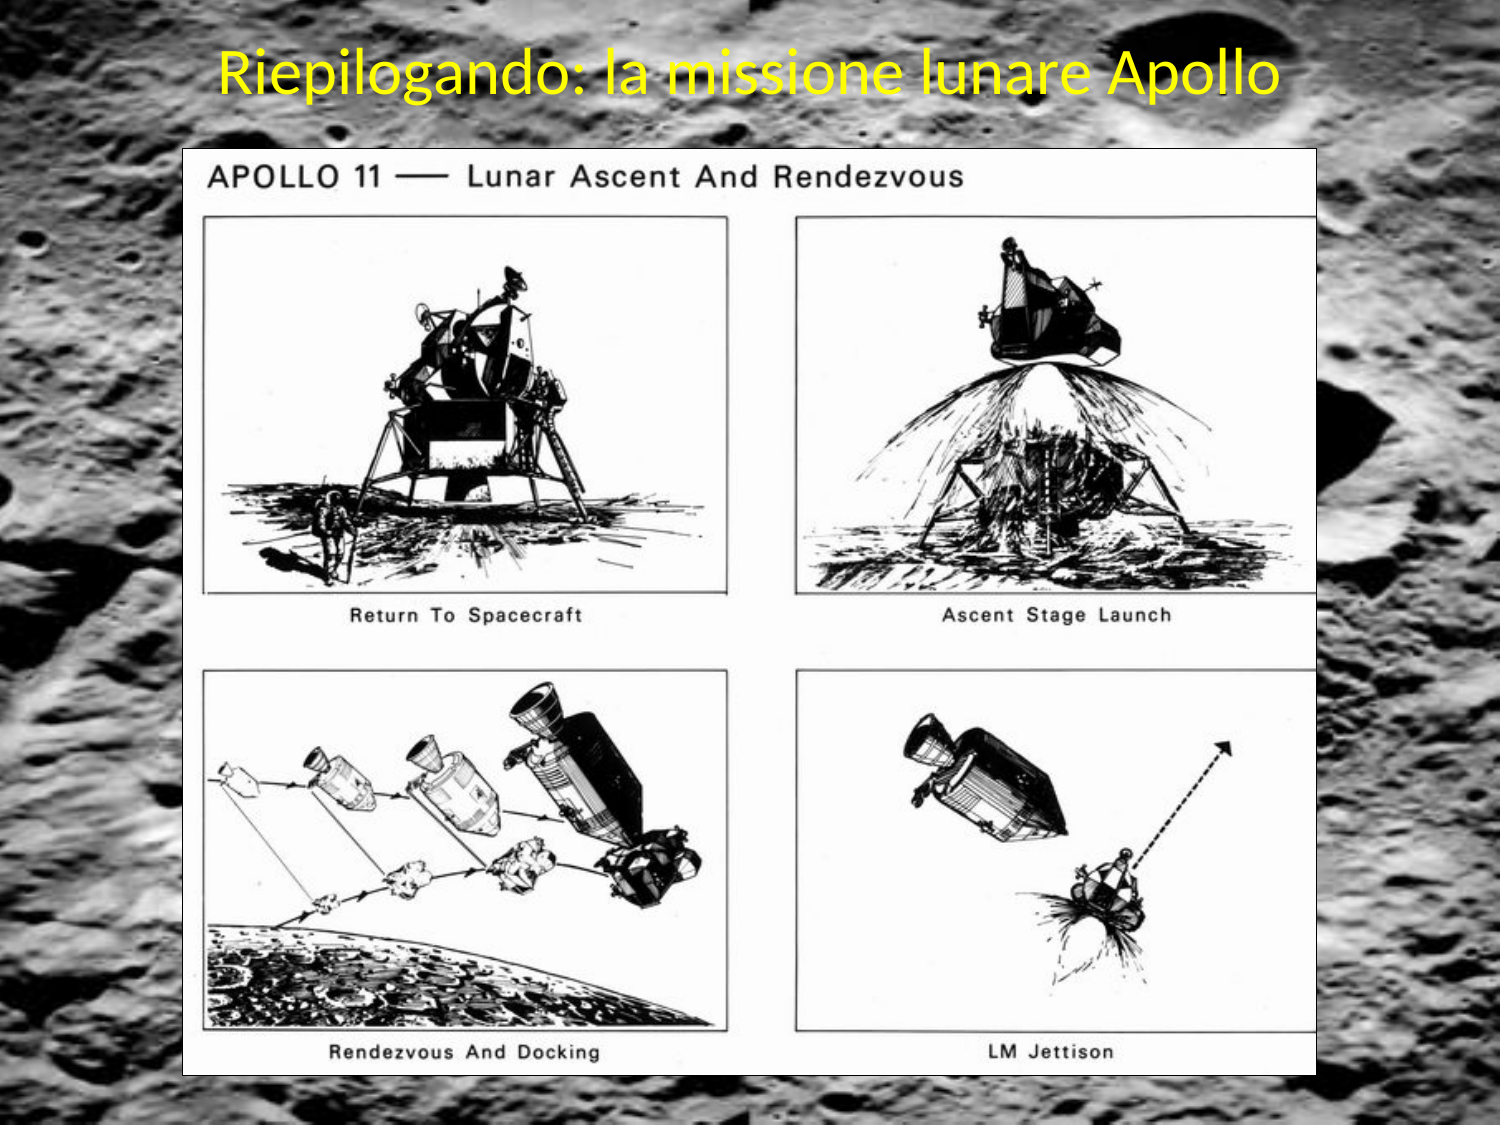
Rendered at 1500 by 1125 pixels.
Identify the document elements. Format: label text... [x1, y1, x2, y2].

picture [0, 0, 1500, 1125]
title Riepilogando: la missione lunare Apollo [74, 44, 1426, 91]
